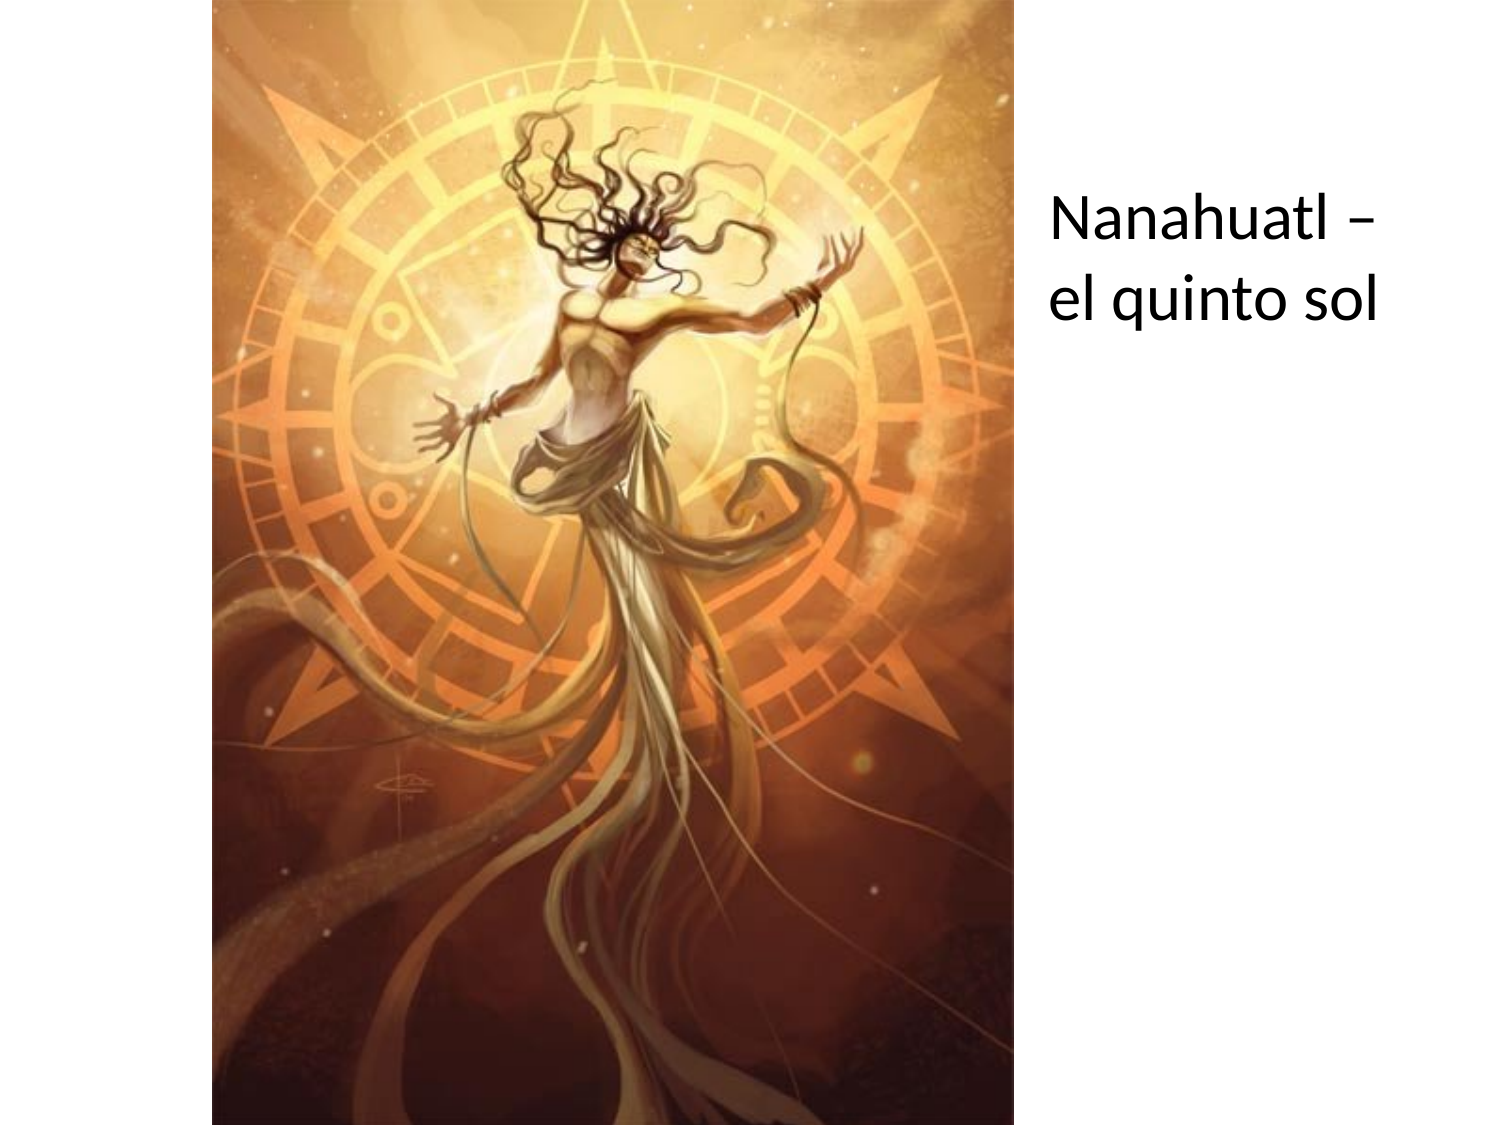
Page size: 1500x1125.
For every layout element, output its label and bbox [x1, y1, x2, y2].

list [0, 0, 1500, 1125]
